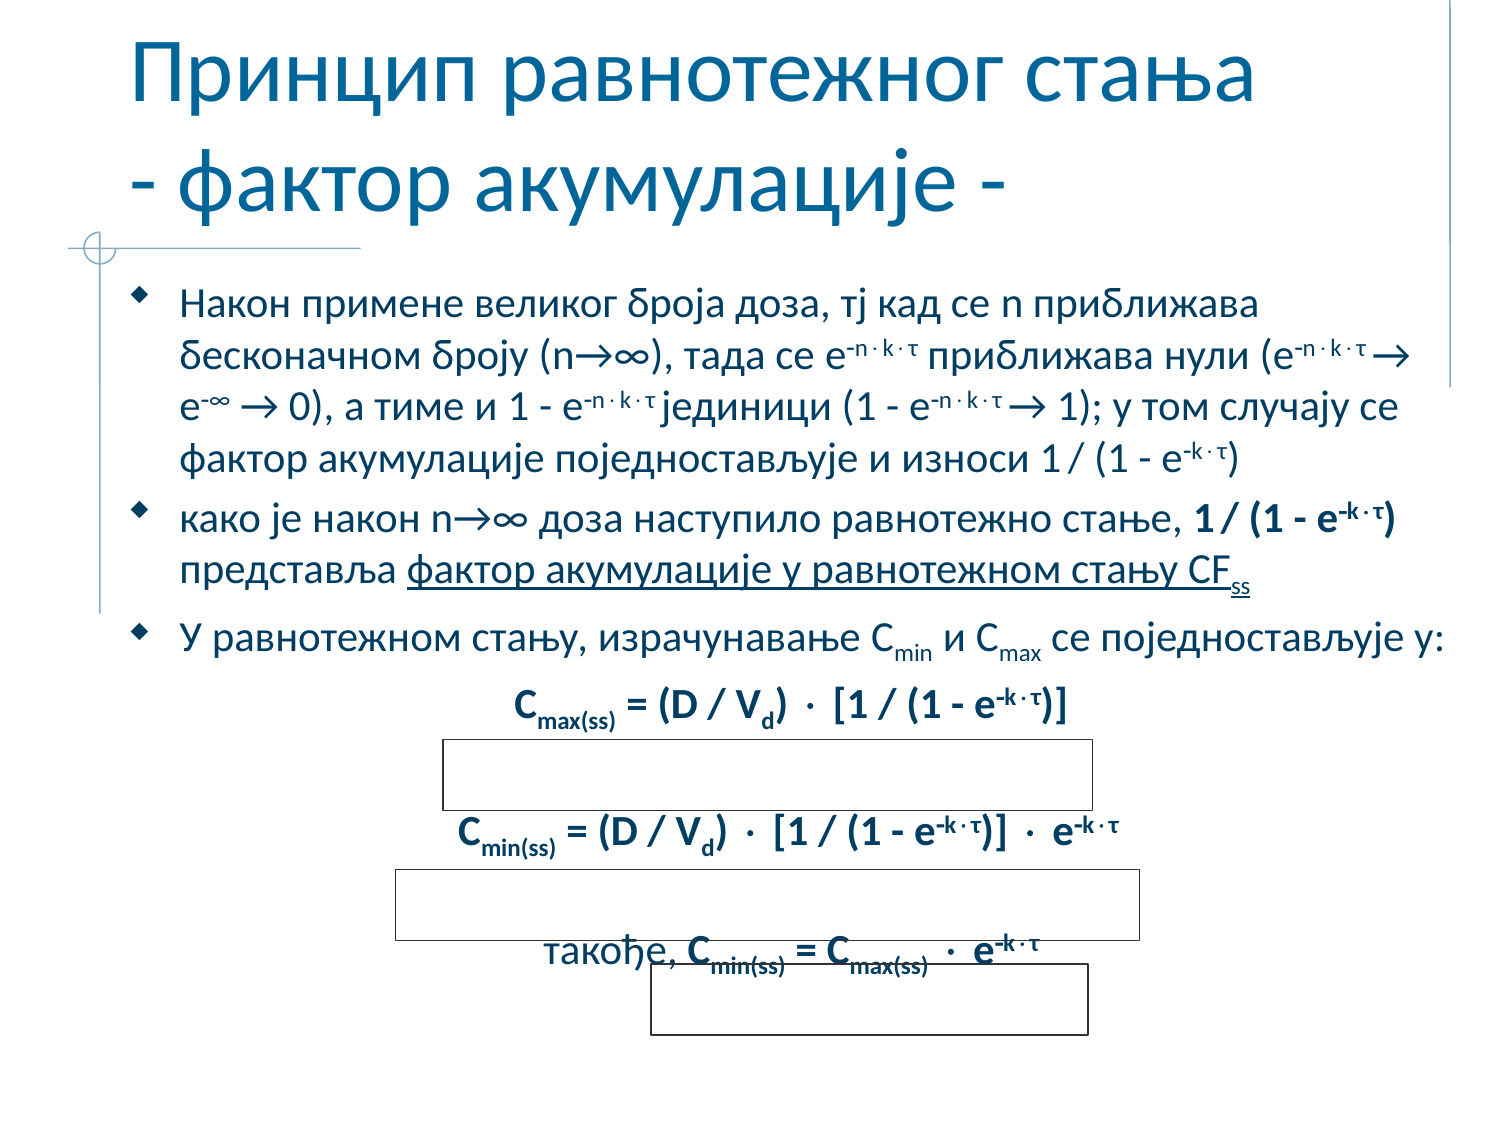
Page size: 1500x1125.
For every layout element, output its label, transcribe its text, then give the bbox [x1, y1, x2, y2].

title Принцип равнотежног стања - фактор акумулације - [113, 49, 1436, 238]
text_box [651, 964, 1089, 1035]
text_box [395, 869, 1140, 941]
list Након примене великог броја доза, тј кад се n приближава бесконачном броју (n→∞), тада се enkτ приближава нули (enkτ → e∞ → 0), а тиме и 1 - enkτ јединици (1 - enkτ → 1); у том случају се фактор акумулације поједностављује и износи 1 / (1 - ekτ) како је након n→∞ доза наступило равнотежно стање, 1 / (1 - ekτ) представља фактор акумулације у равнотежном стању CFss У равнотежном стању, израчунавање Cmin и Cmax се поједностављује у: Cmax(ss) = (D / Vd)  [1 / (1 - ekτ)] Cmin(ss) = (D / Vd)  [1 / (1 - ekτ)]  ekτ такође, Cmin(ss) = Cmax(ss)  ekτ [111, 266, 1471, 1047]
text_box [442, 739, 1093, 811]
